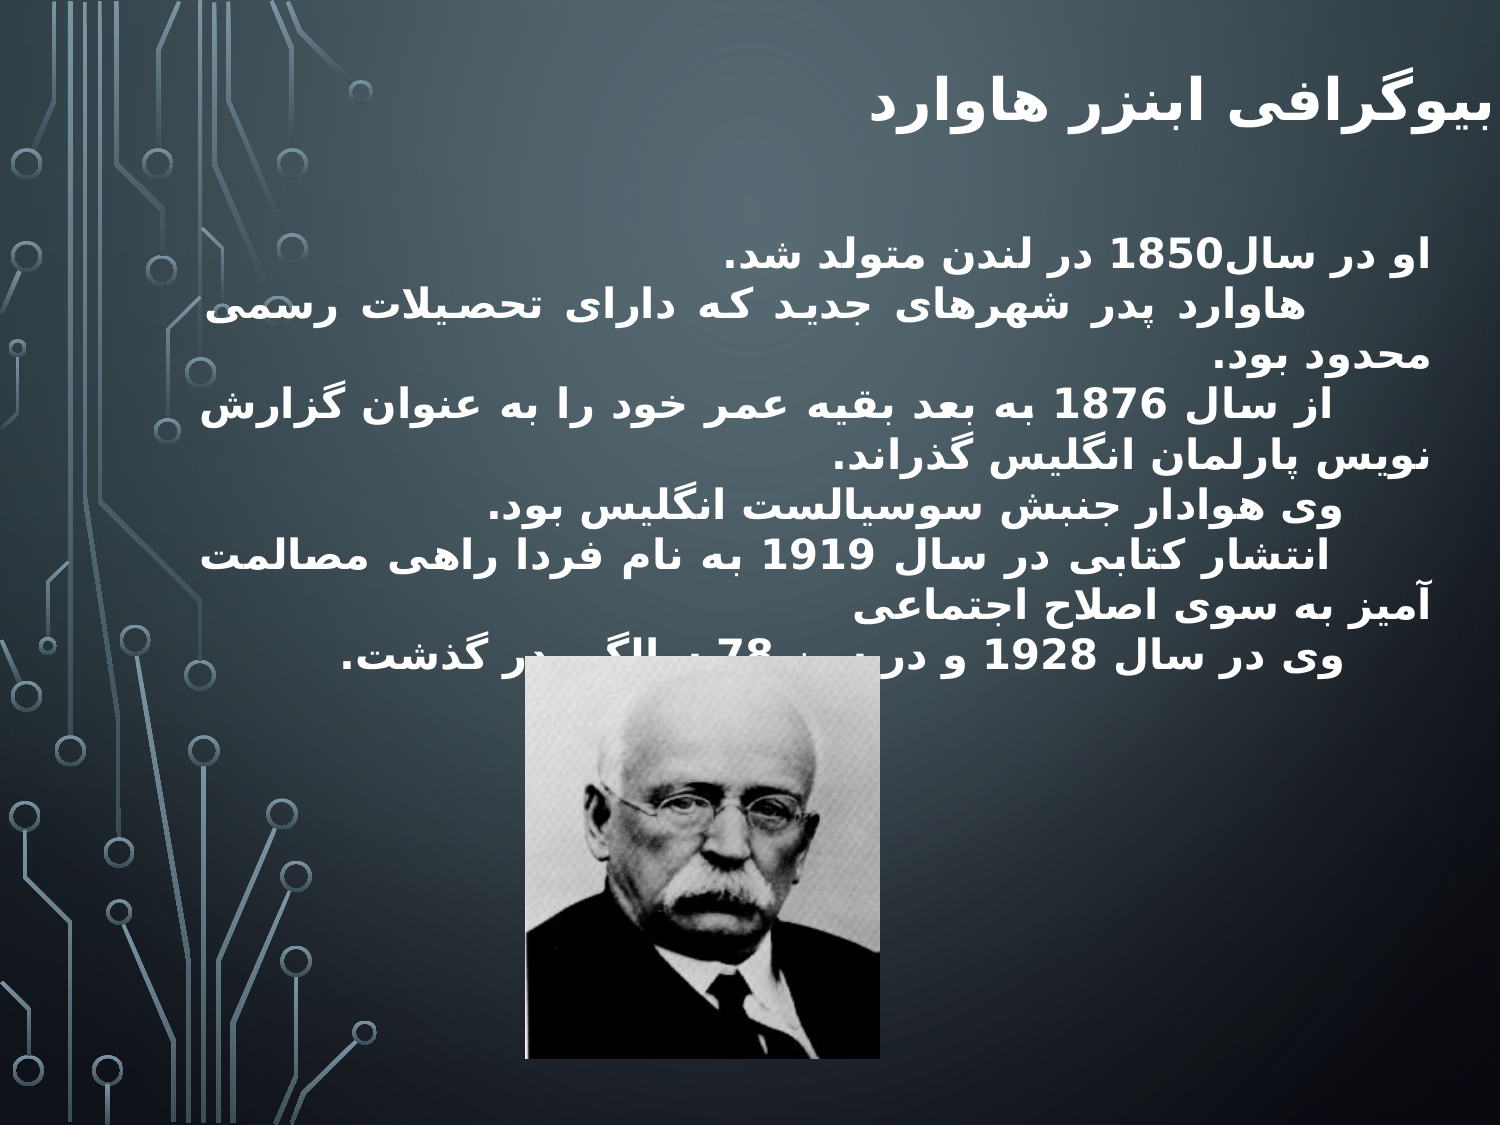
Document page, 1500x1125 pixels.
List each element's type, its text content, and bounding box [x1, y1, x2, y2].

text_box بیوگرافی ابنزر هاوارد [854, 54, 1500, 140]
text_box او در سال1850 در لندن متولد شد. هاوارد پدر شهرهای جدید که دارای تحصیلات رسمی محدود بود. از سال 1876 به بعد بقیه عمر خود را به عنوان گزارش نویس پارلمان انگلیس گذراند. وی هوادار جنبش سوسیالست انگلیس بود. انتشار کتابی در سال 1919 به نام فردا راهی مصالمت آمیز به سوی اصلاح اجتماعی وی در سال 1928 و در سن 78 سالگی در گذشت. [182, 219, 1447, 830]
picture [525, 656, 881, 1059]
